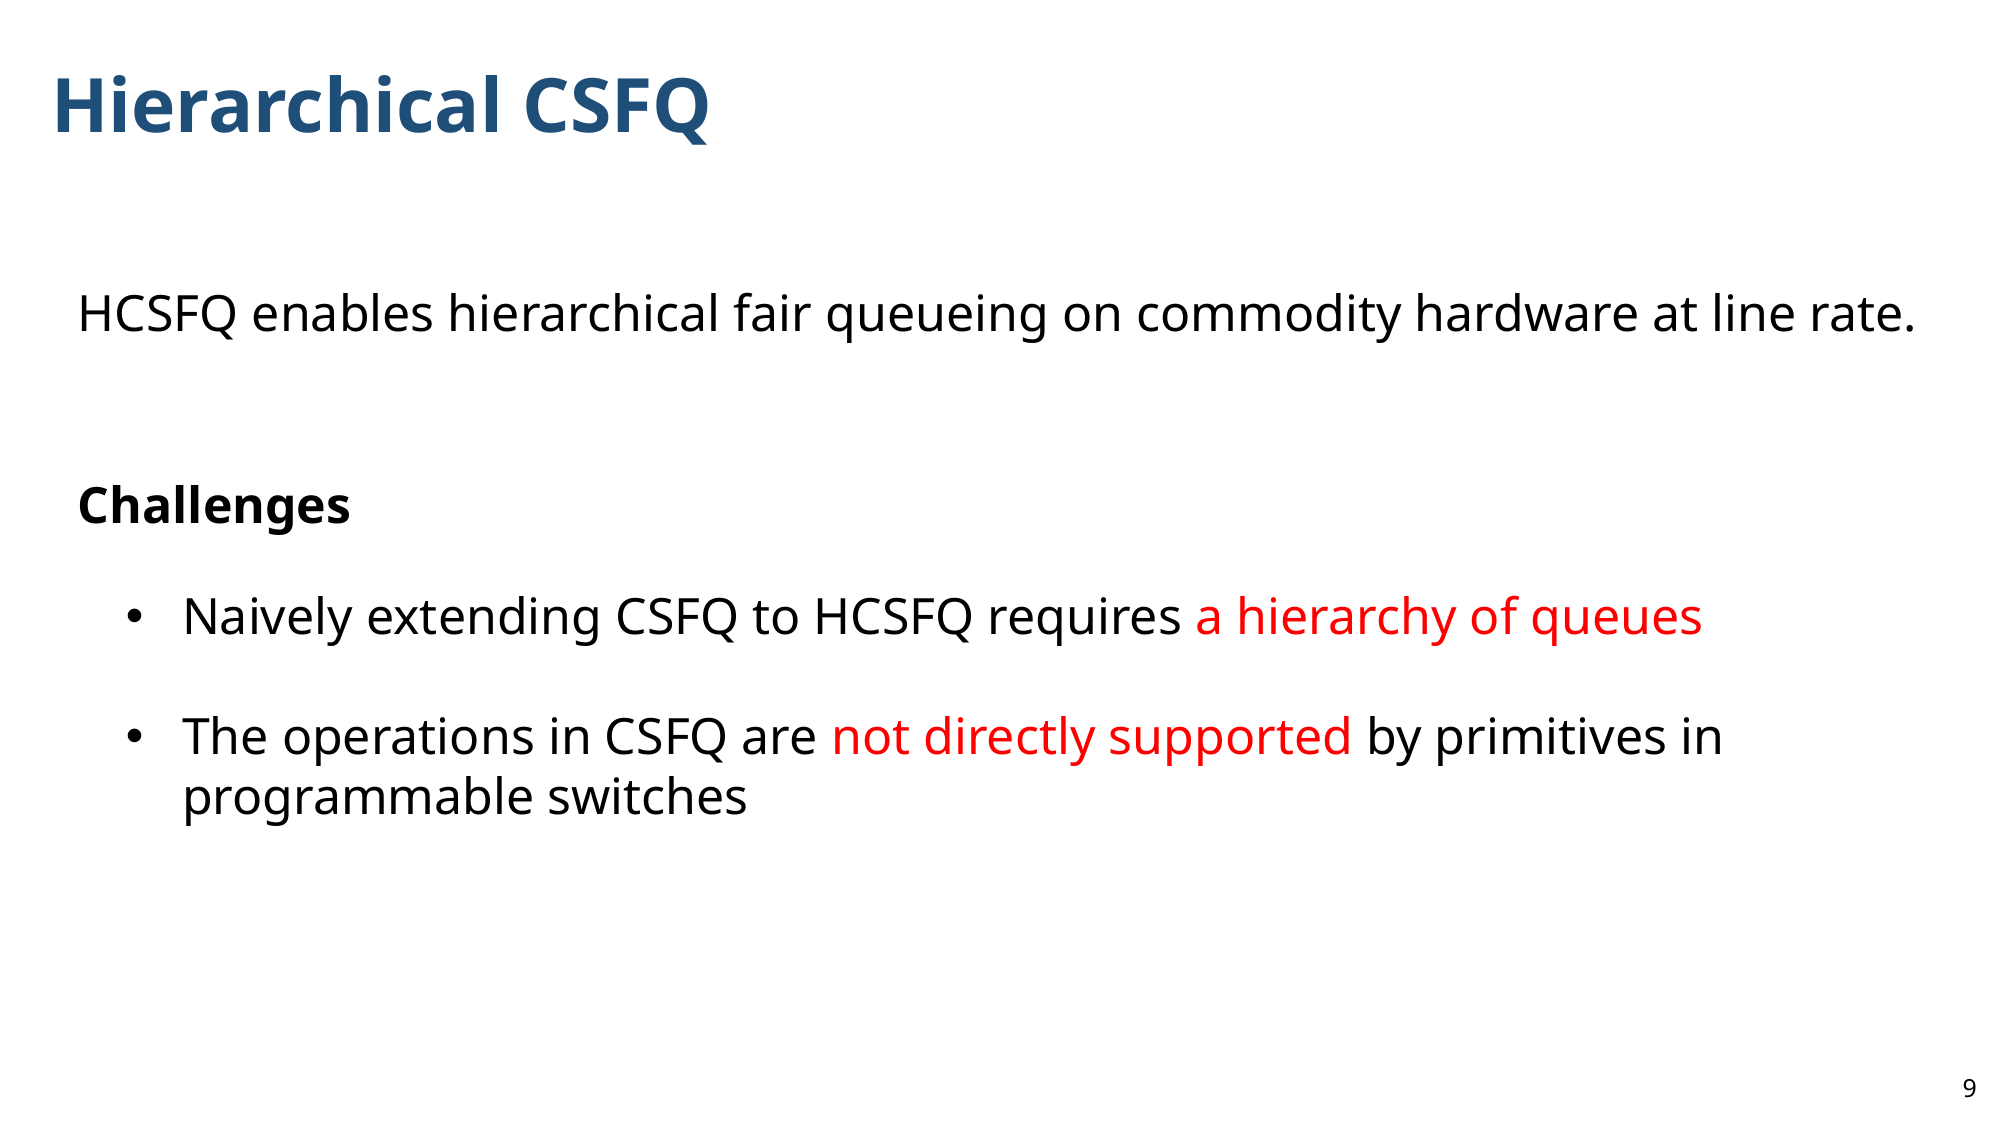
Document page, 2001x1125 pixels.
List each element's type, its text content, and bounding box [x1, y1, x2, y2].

text_box Challenges [62, 420, 1937, 587]
slide_number 8 [1541, 1059, 1992, 1120]
text_box Naively extending CSFQ to HCSFQ requires a hierarchy of queues The operations in CSFQ are not directly supported by primitives in programmable switches [110, 503, 1955, 907]
text_box HCSFQ enables hierarchical fair queueing on commodity hardware at line rate. [62, 228, 1937, 395]
title Hierarchical CSFQ [36, 0, 1878, 218]
